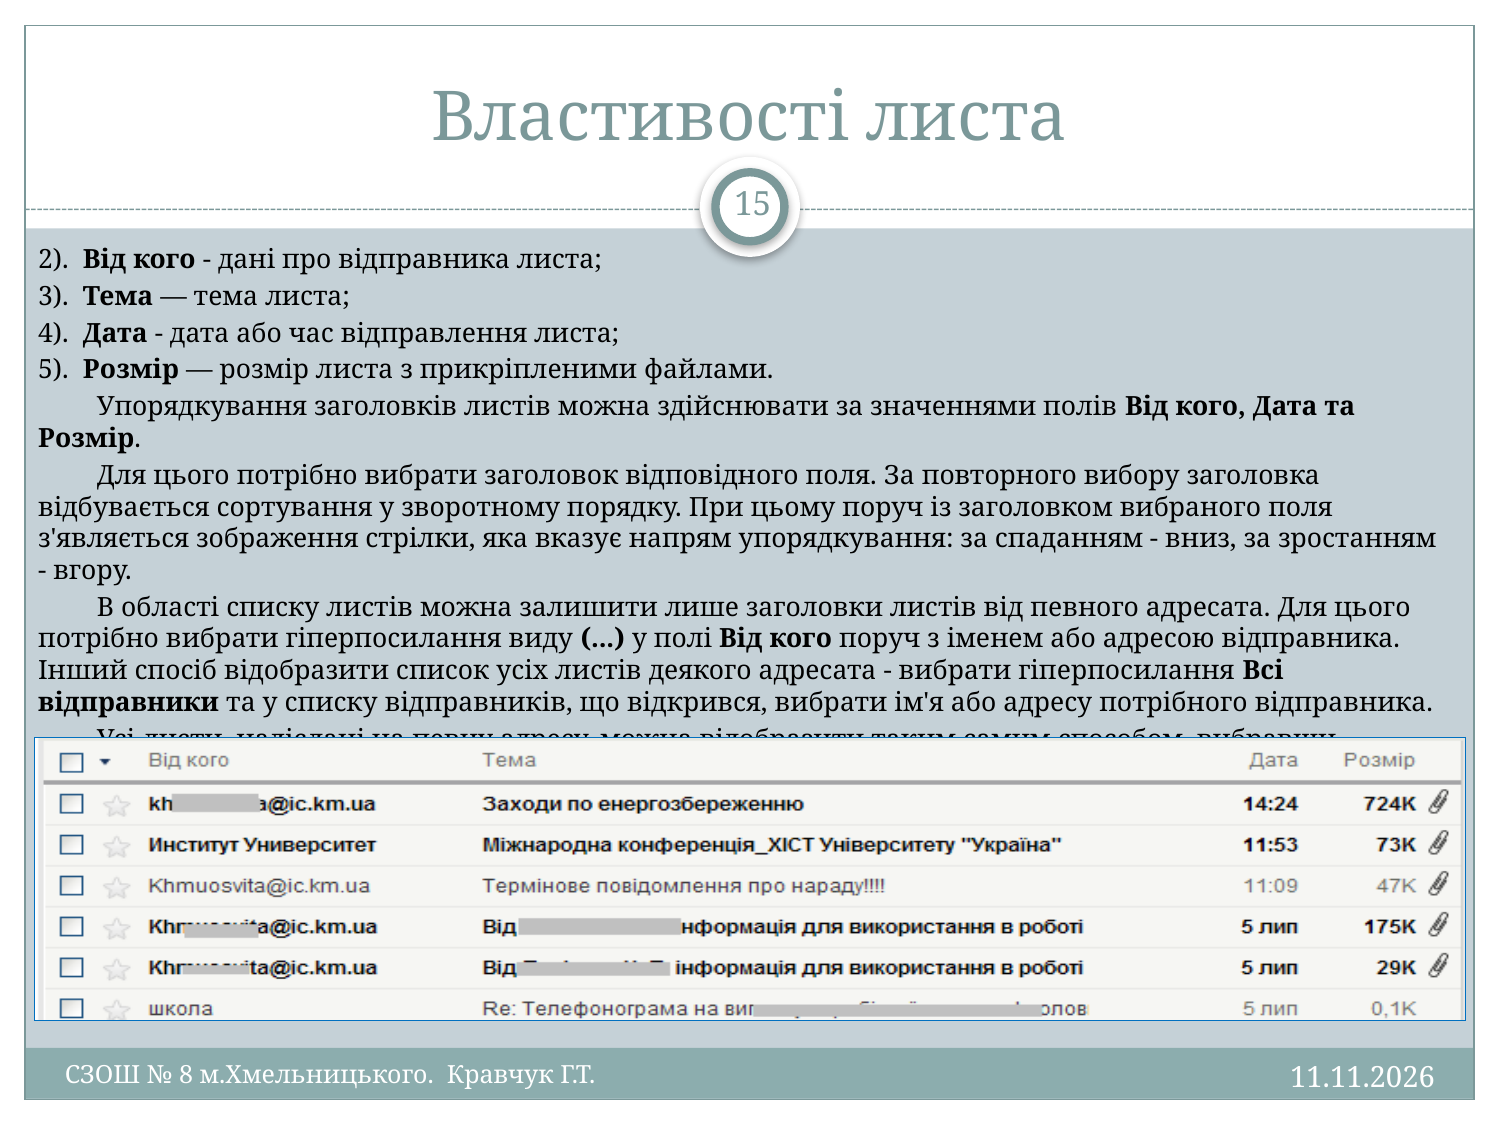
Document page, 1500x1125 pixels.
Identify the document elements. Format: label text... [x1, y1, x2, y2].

title Властивості листа [49, 37, 1450, 162]
picture [34, 738, 1466, 1020]
footer СЗОШ № 8 м.Хмельницького. Кравчук Г.Т. [50, 1051, 638, 1112]
list 2). Від кого - дані про відправника листа; 3). Тема — тема листа; 4). Дата - дата або час відправлення листа; 5). Розмір — розмір листа з прикріпленими файлами. Упорядкування заголовків листів можна здійснювати за значеннями полів Від кого, Дата та Розмір. Для цього потрібно вибрати заголовок відповідного поля. За повторного вибору заголовка відбувається сортування у зворотному порядку. При цьому поруч із заголовком вибраного поля з'являється зображення стрілки, яка вказує напрям упорядкування: за спаданням - вниз, за зростанням - вгору. В області списку листів можна залишити лише заголовки листів від певного адресата. Для цього потрібно вибрати гіперпосилання виду (...) у полі Від кого поруч з іменем або адресою відправника. Інший спосіб відобразити список усіх листів деякого адресата - вибрати гіперпосилання Всі відправники та у списку відправників, що відкрився, вибрати ім'я або адресу потрібного відправника. Усі листи, надіслані на певну адресу, можна відобразити таким самим способом, вибравши спочатку гіперпосилання Всі отримувачі. Не відкриваючи листи, їх можна вибирати для виконання операцій над ними. Для вибору листа слід встановити позначку прапорця, розташованого ліворуч від значка даного листа. [23, 234, 1465, 879]
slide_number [950, 1050, 1450, 1111]
slide_number 15 [715, 168, 791, 234]
